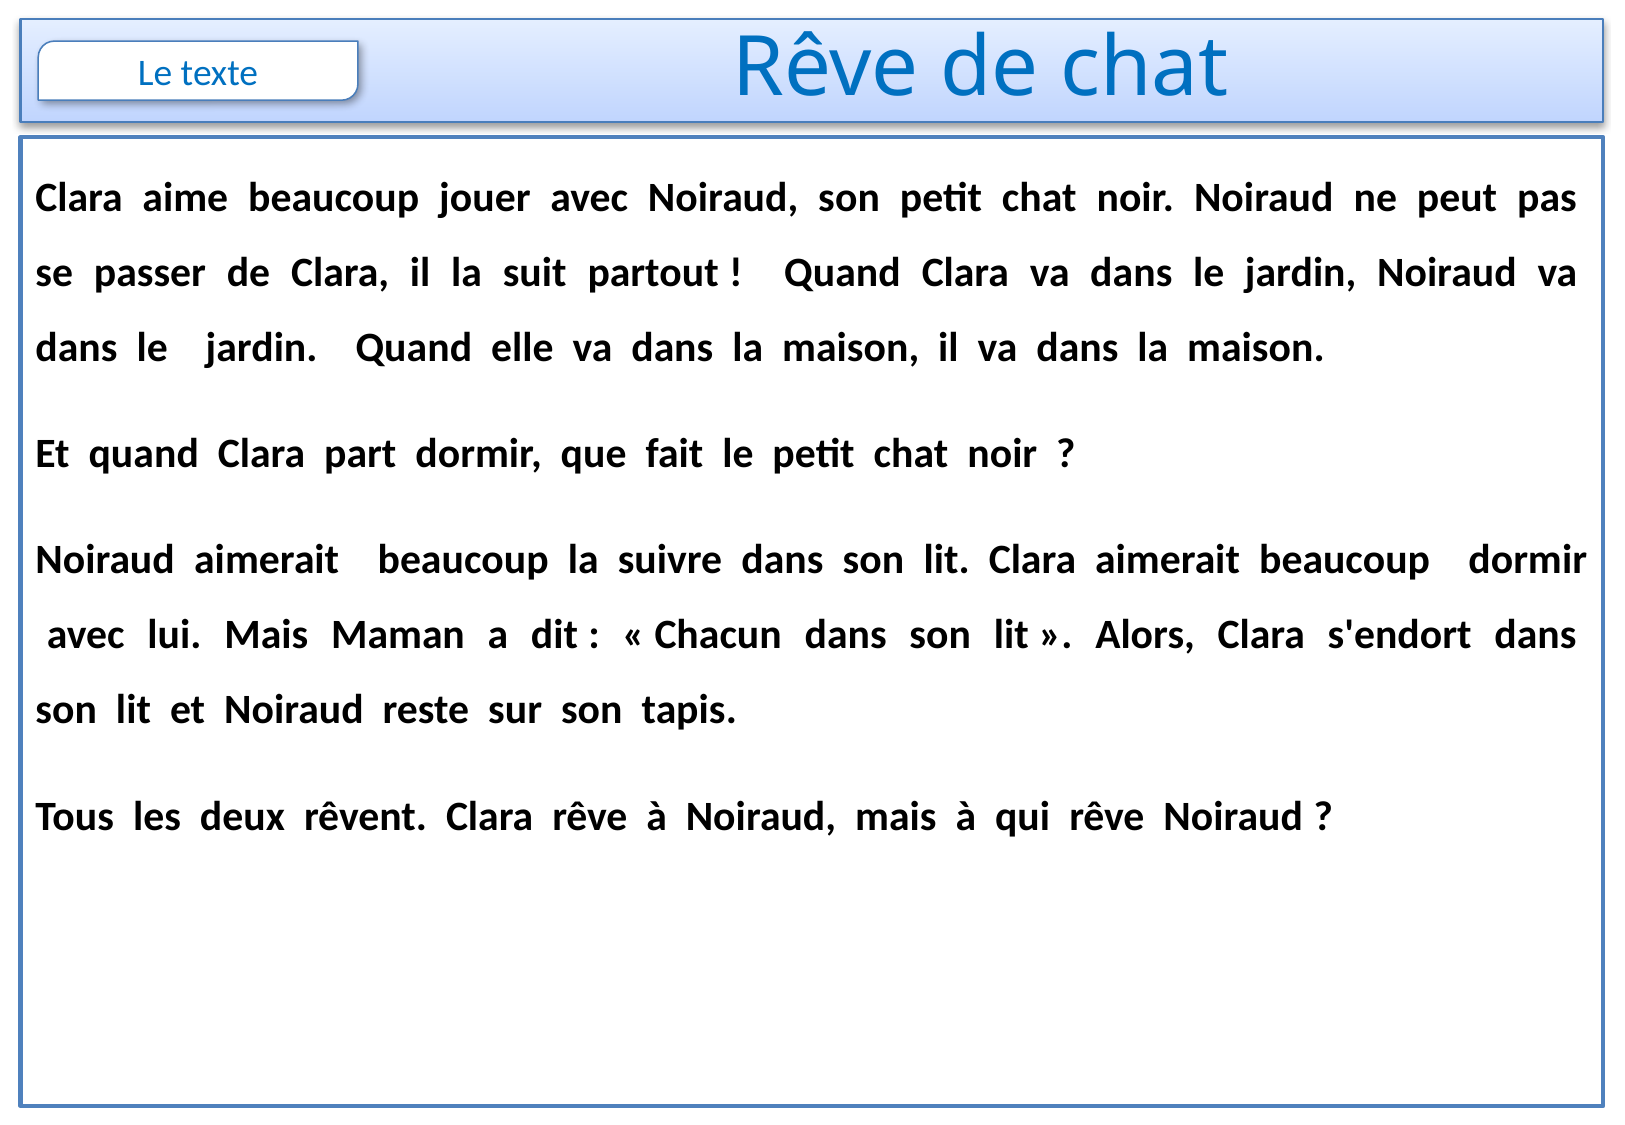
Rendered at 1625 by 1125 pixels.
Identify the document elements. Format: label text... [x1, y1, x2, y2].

title Rêve de chat [357, 4, 1604, 120]
list Clara aime beaucoup jouer avec Noiraud, son petit chat noir. Noiraud ne peut pas se passer de Clara, il la suit partout ! Quand Clara va dans le jardin, Noiraud va dans le jardin. Quand elle va dans la maison, il va dans la maison. Et quand Clara part dormir, que fait le petit chat noir ? Noiraud aimerait beaucoup la suivre dans son lit. Clara aimerait beaucoup dormir avec lui. Mais Maman a dit : « Chacun dans son lit ». Alors, Clara s'endort dans son lit et Noiraud reste sur son tapis. Tous les deux rêvent. Clara rêve à Noiraud, mais à qui rêve Noiraud ? [18, 135, 1605, 1108]
